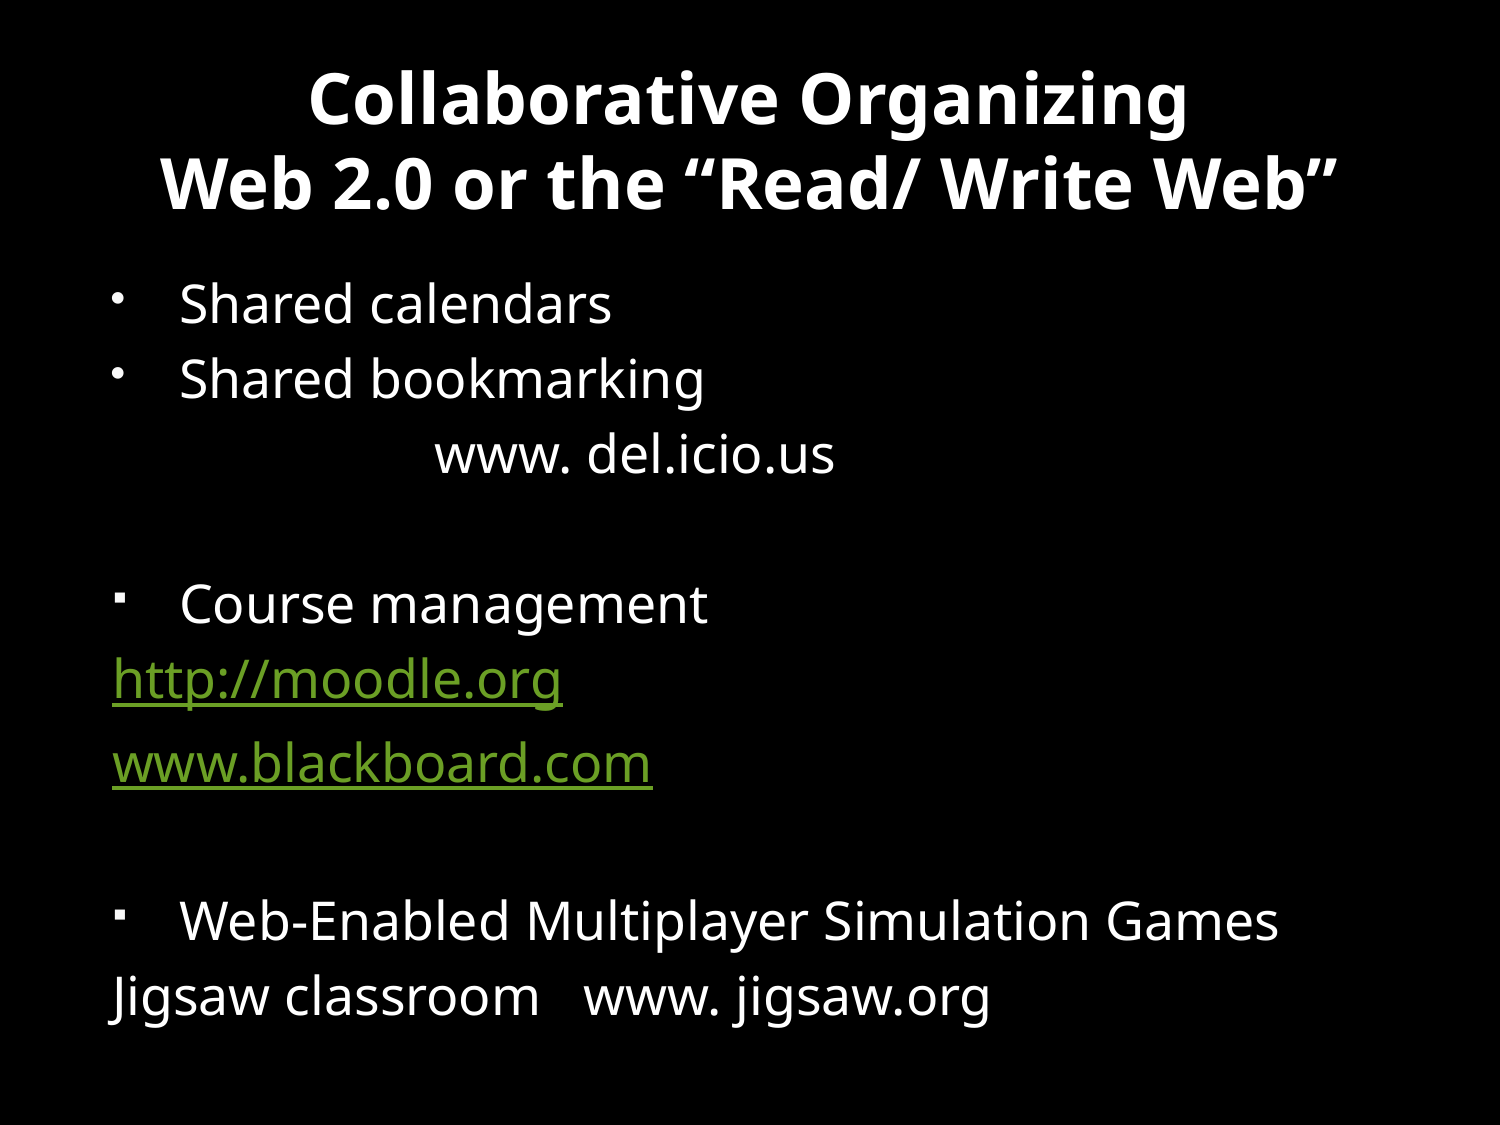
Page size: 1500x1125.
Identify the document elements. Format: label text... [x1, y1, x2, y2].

title Collaborative Organizing Web 2.0 or the “Read/ Write Web” [75, 45, 1425, 233]
list Shared calendars Shared bookmarking www. del.icio.us Course management http://moodle.org www.blackboard.com Web-Enabled Multiplayer Simulation Games Jigsaw classroom www. jigsaw.org [75, 262, 1425, 1035]
